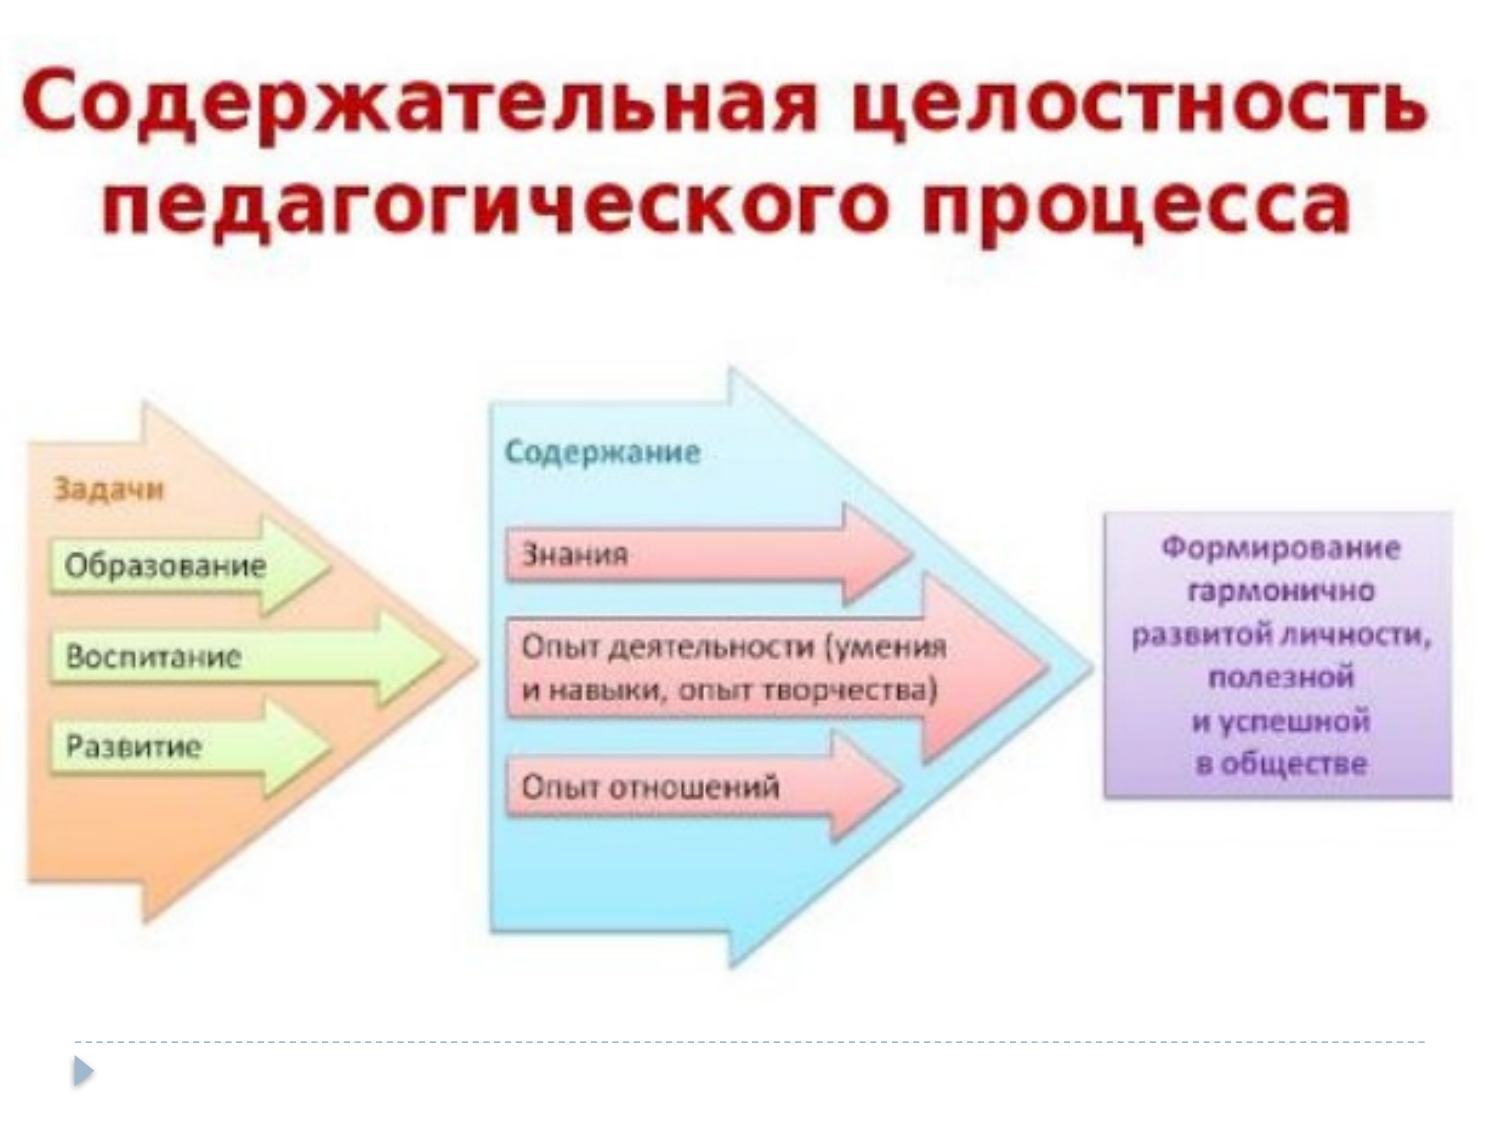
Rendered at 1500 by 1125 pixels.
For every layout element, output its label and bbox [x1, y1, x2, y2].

picture [0, 34, 1482, 1020]
